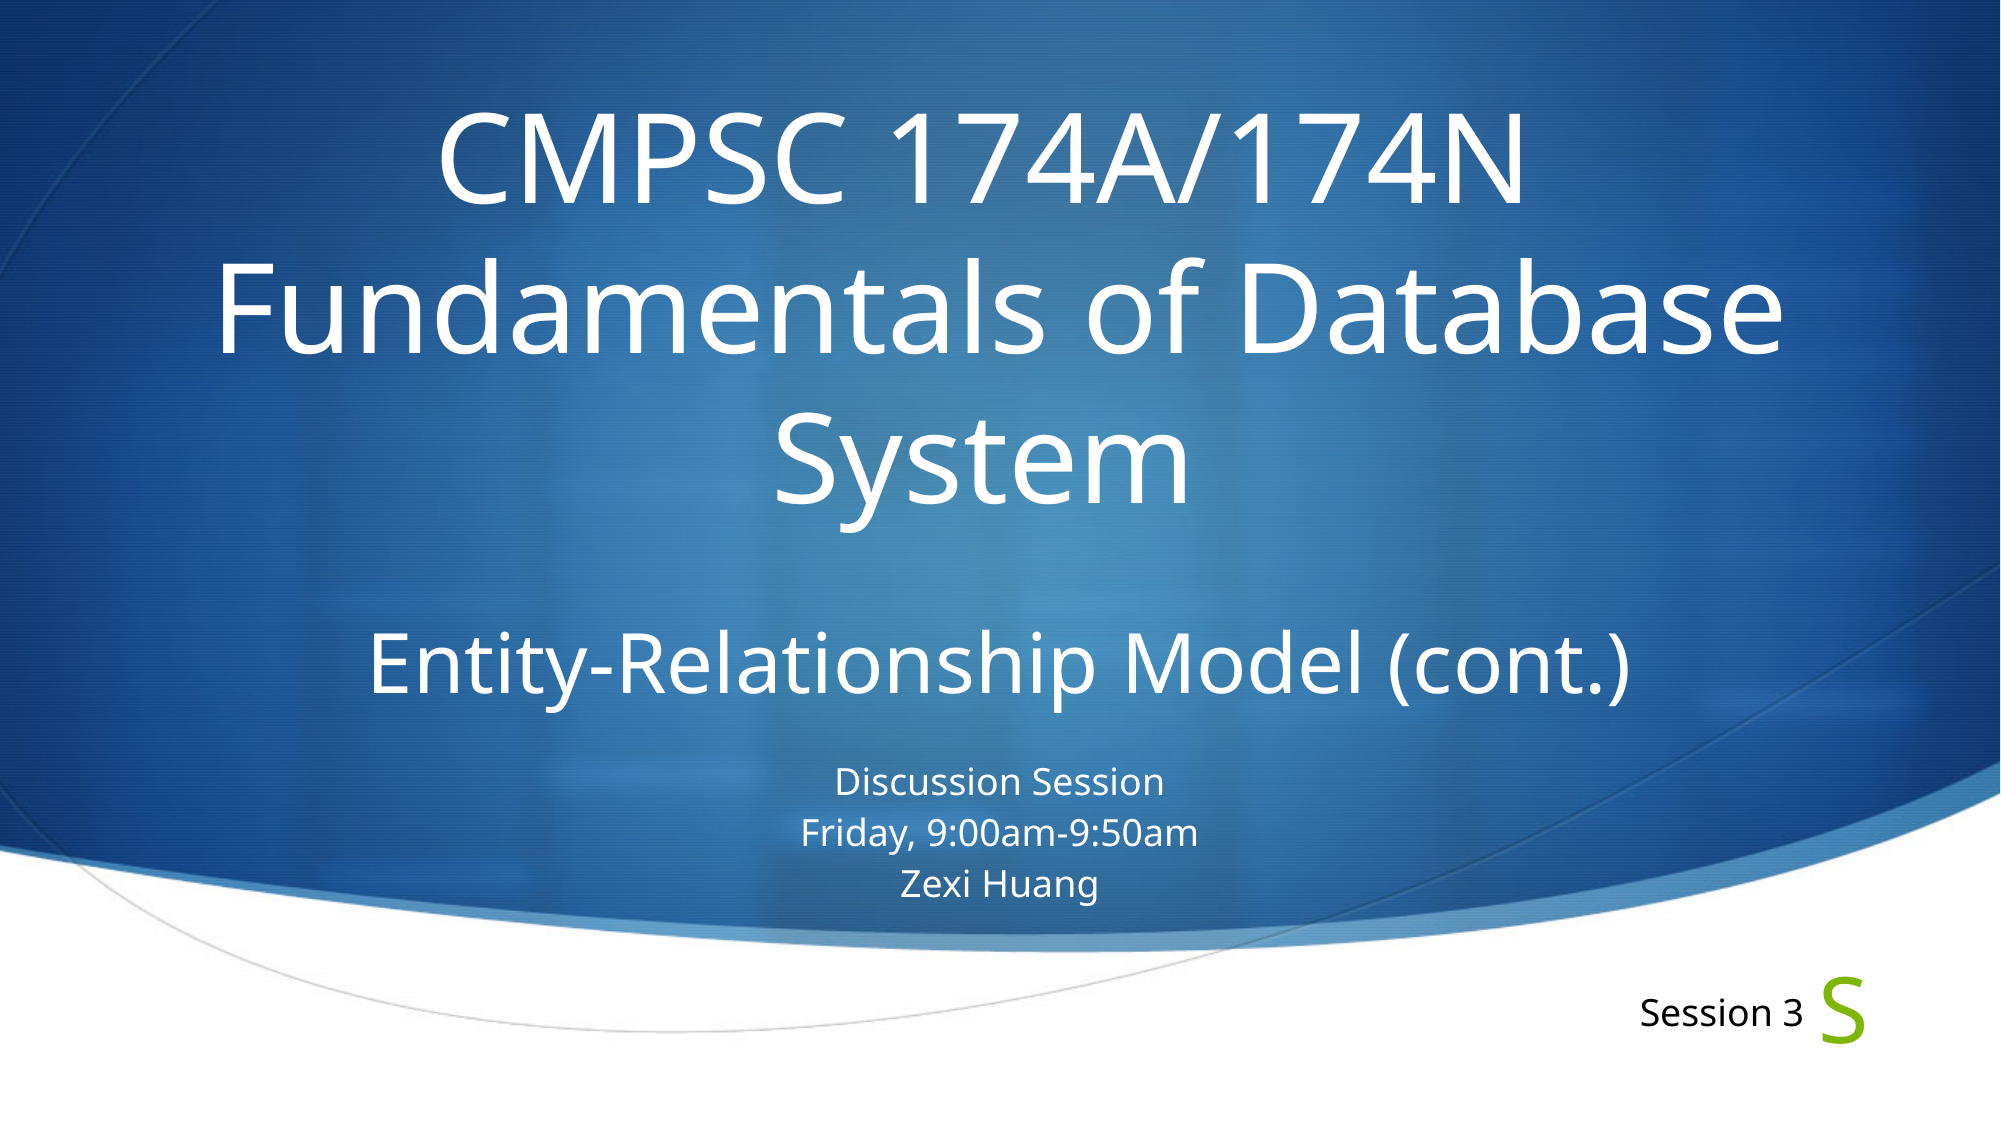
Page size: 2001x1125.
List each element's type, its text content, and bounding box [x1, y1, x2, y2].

title CMPSC 174A/174N Fundamentals of Database System [0, 212, 2000, 529]
text_box Entity-Relationship Model (cont.) [74, 615, 1926, 710]
subtitle Discussion Session Friday, 9:00am-9:50am Zexi Huang [324, 757, 1675, 933]
picture [0, 0, 2001, 1125]
text_box Session 3 [1625, 981, 1820, 1042]
